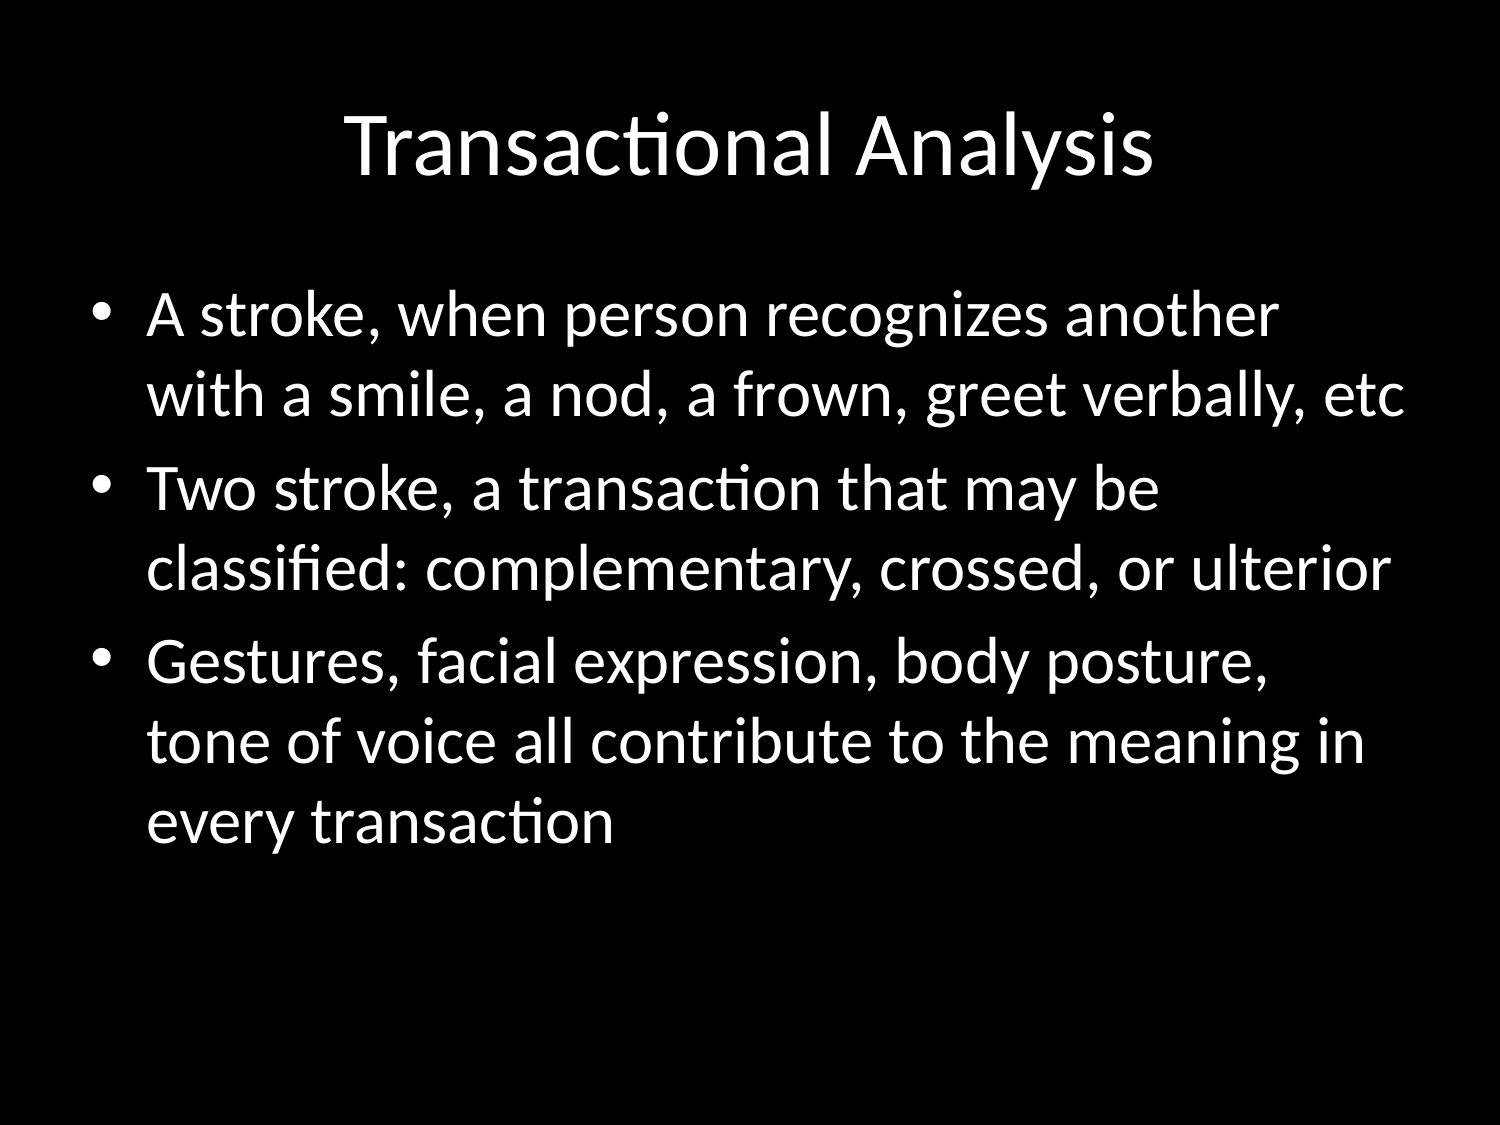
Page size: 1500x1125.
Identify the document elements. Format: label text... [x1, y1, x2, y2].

list A stroke, when person recognizes another with a smile, a nod, a frown, greet verbally, etc Two stroke, a transaction that may be classified: complementary, crossed, or ulterior Gestures, facial expression, body posture, tone of voice all contribute to the meaning in every transaction [75, 262, 1425, 1005]
title Transactional Analysis [75, 45, 1425, 233]
